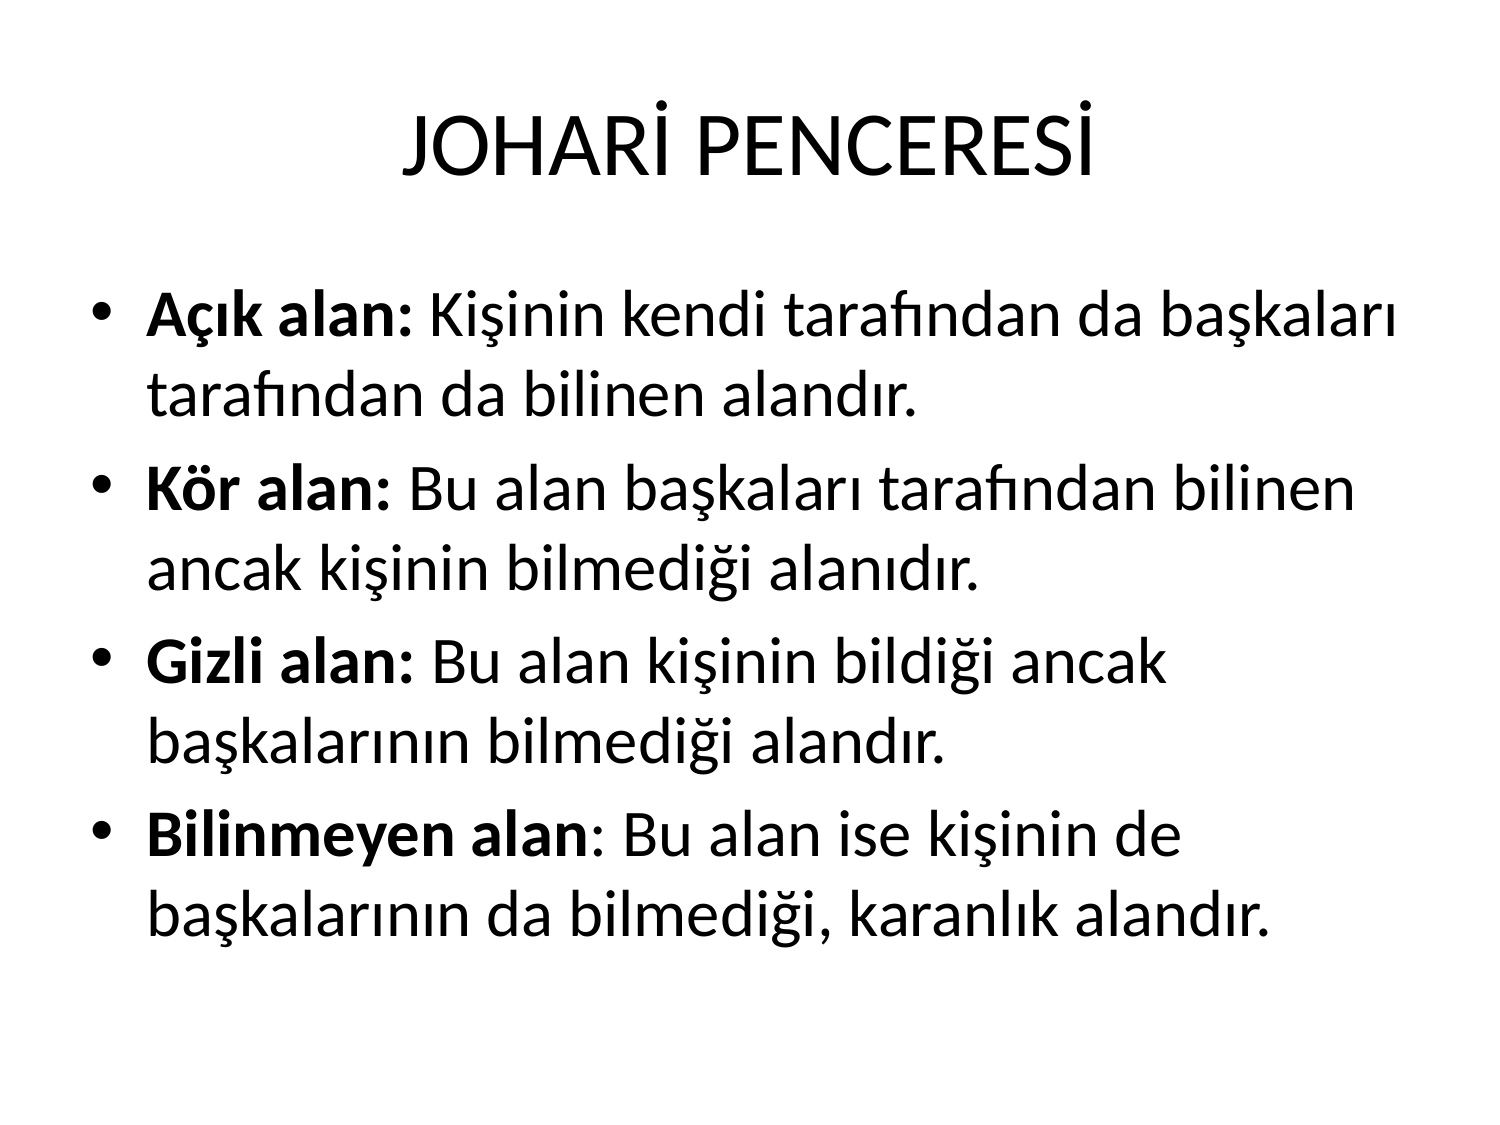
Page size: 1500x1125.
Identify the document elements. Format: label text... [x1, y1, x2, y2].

list Açık alan: Kişinin kendi tarafından da başkaları tarafından da bilinen alandır. Kör alan: Bu alan başkaları tarafından bilinen ancak kişinin bilmediği alanıdır. Gizli alan: Bu alan kişinin bildiği ancak başkalarının bilmediği alandır. Bilinmeyen alan: Bu alan ise kişinin de başkalarının da bilmediği, karanlık alandır. [75, 262, 1425, 1005]
title JOHARİ PENCERESİ [75, 45, 1425, 233]
